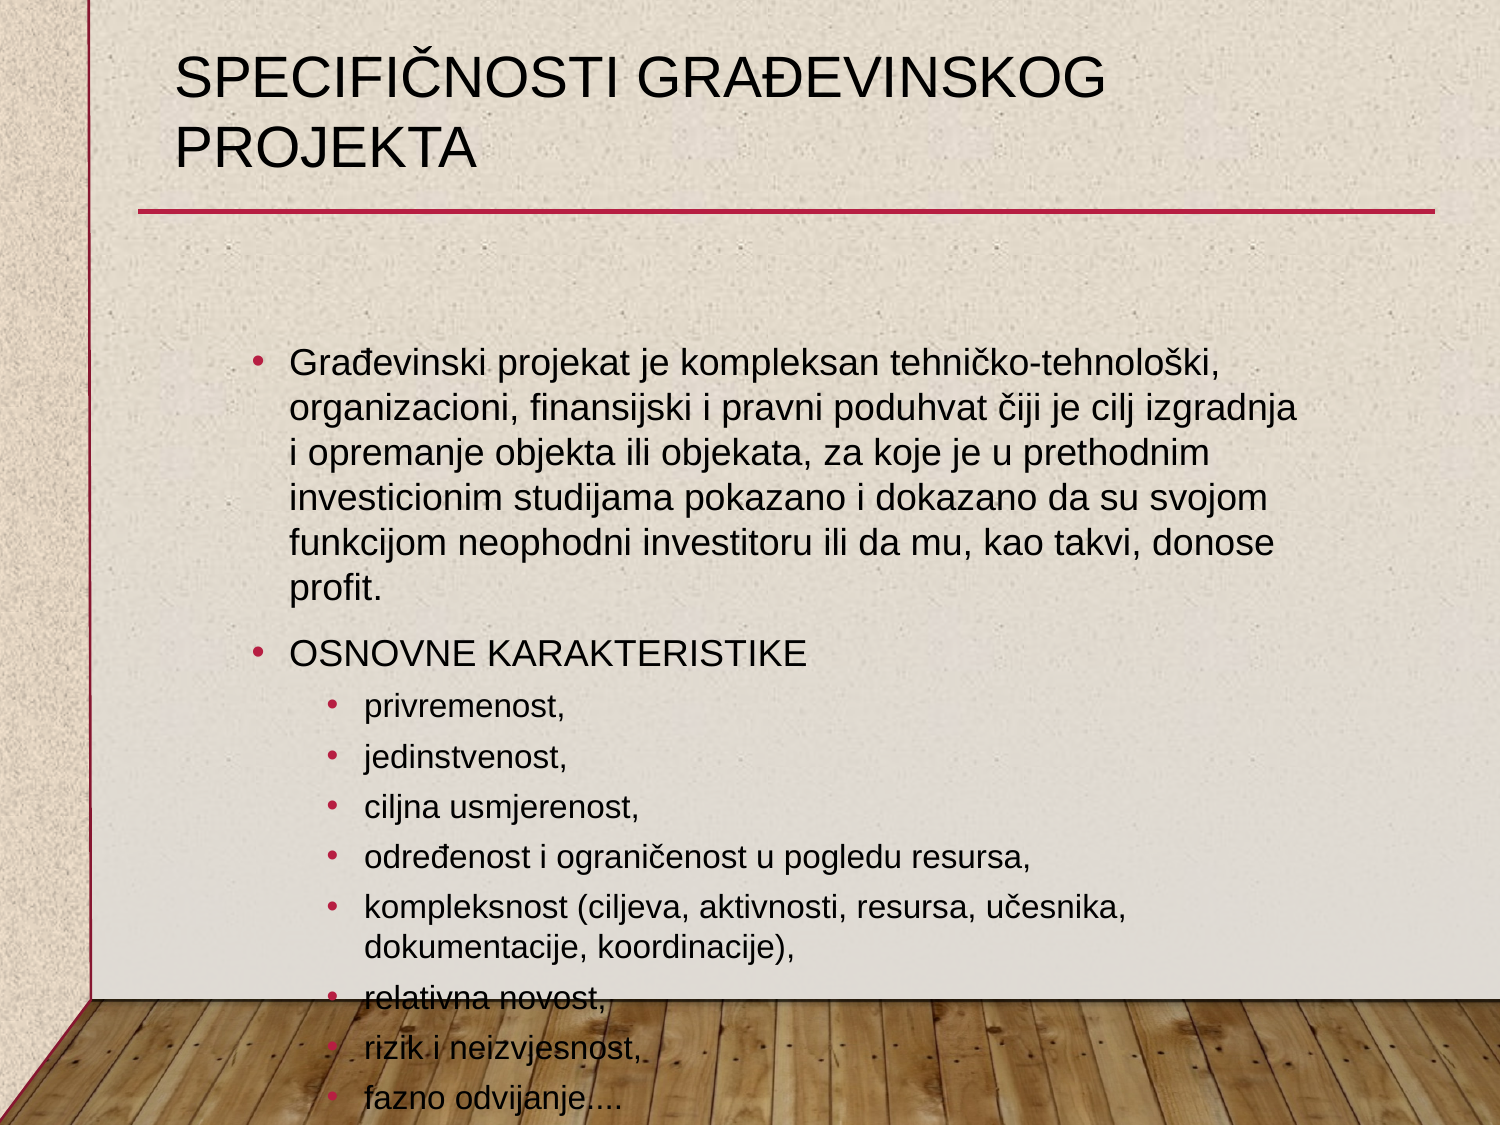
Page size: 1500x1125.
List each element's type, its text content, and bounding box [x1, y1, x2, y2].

picture [0, 999, 1500, 1125]
list Građevinski projekat je kompleksan tehničko-tehnološki, organizacioni, finansijski i pravni poduhvat čiji je cilj izgradnja i opremanje objekta ili objekata, za koje je u prethodnim investicionim studijama pokazano i dokazano da su svojom funkcijom neophodni investitoru ili da mu, kao takvi, donose profit. OSNOVNE KARAKTERISTIKE privremenost, jedinstvenost, ciljna usmjerenost, određenost i ograničenost u pogledu resursa, kompleksnost (ciljeva, aktivnosti, resursa, učesnika, dokumentacije, koordinacije), relativna novost, rizik i neizvjesnost, fazno odvijanje.... [236, 330, 1315, 897]
title SPECIFIČNOSTI GRAĐEVINSKOG PROJEKTA [159, 32, 1412, 205]
picture [91, 0, 1500, 395]
